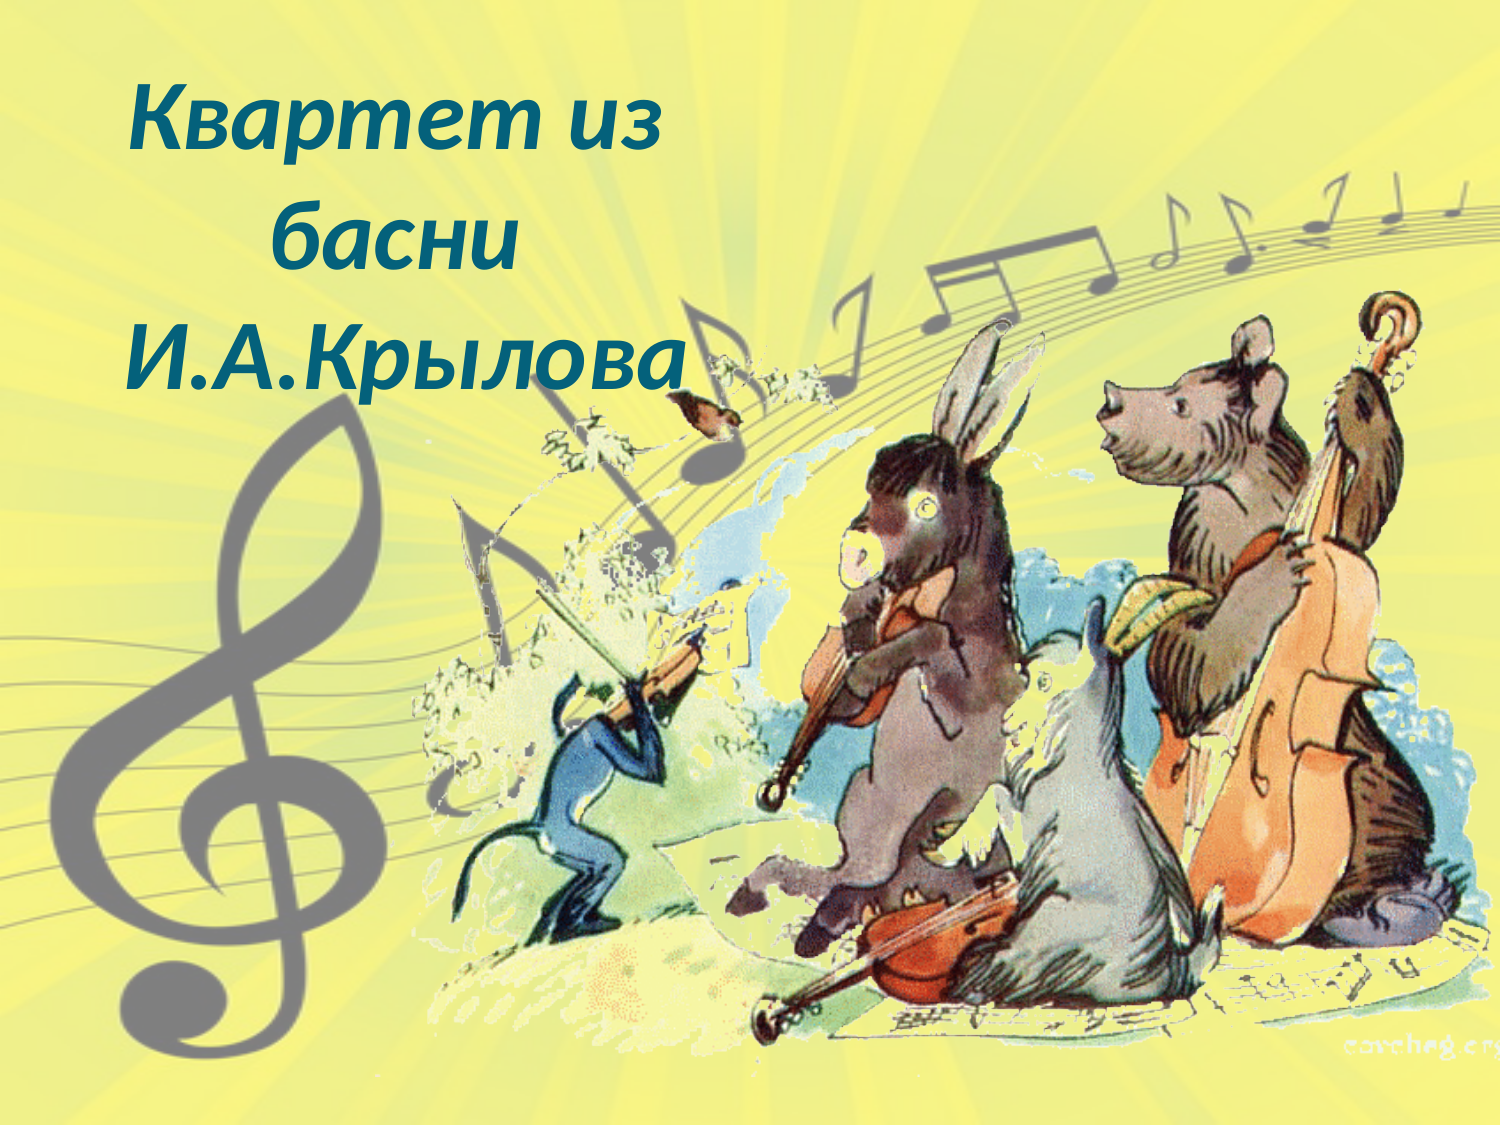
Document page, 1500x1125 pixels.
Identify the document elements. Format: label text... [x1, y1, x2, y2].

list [374, 262, 1500, 1077]
title Квартет из басни И.А.Крылова [0, 125, 838, 410]
